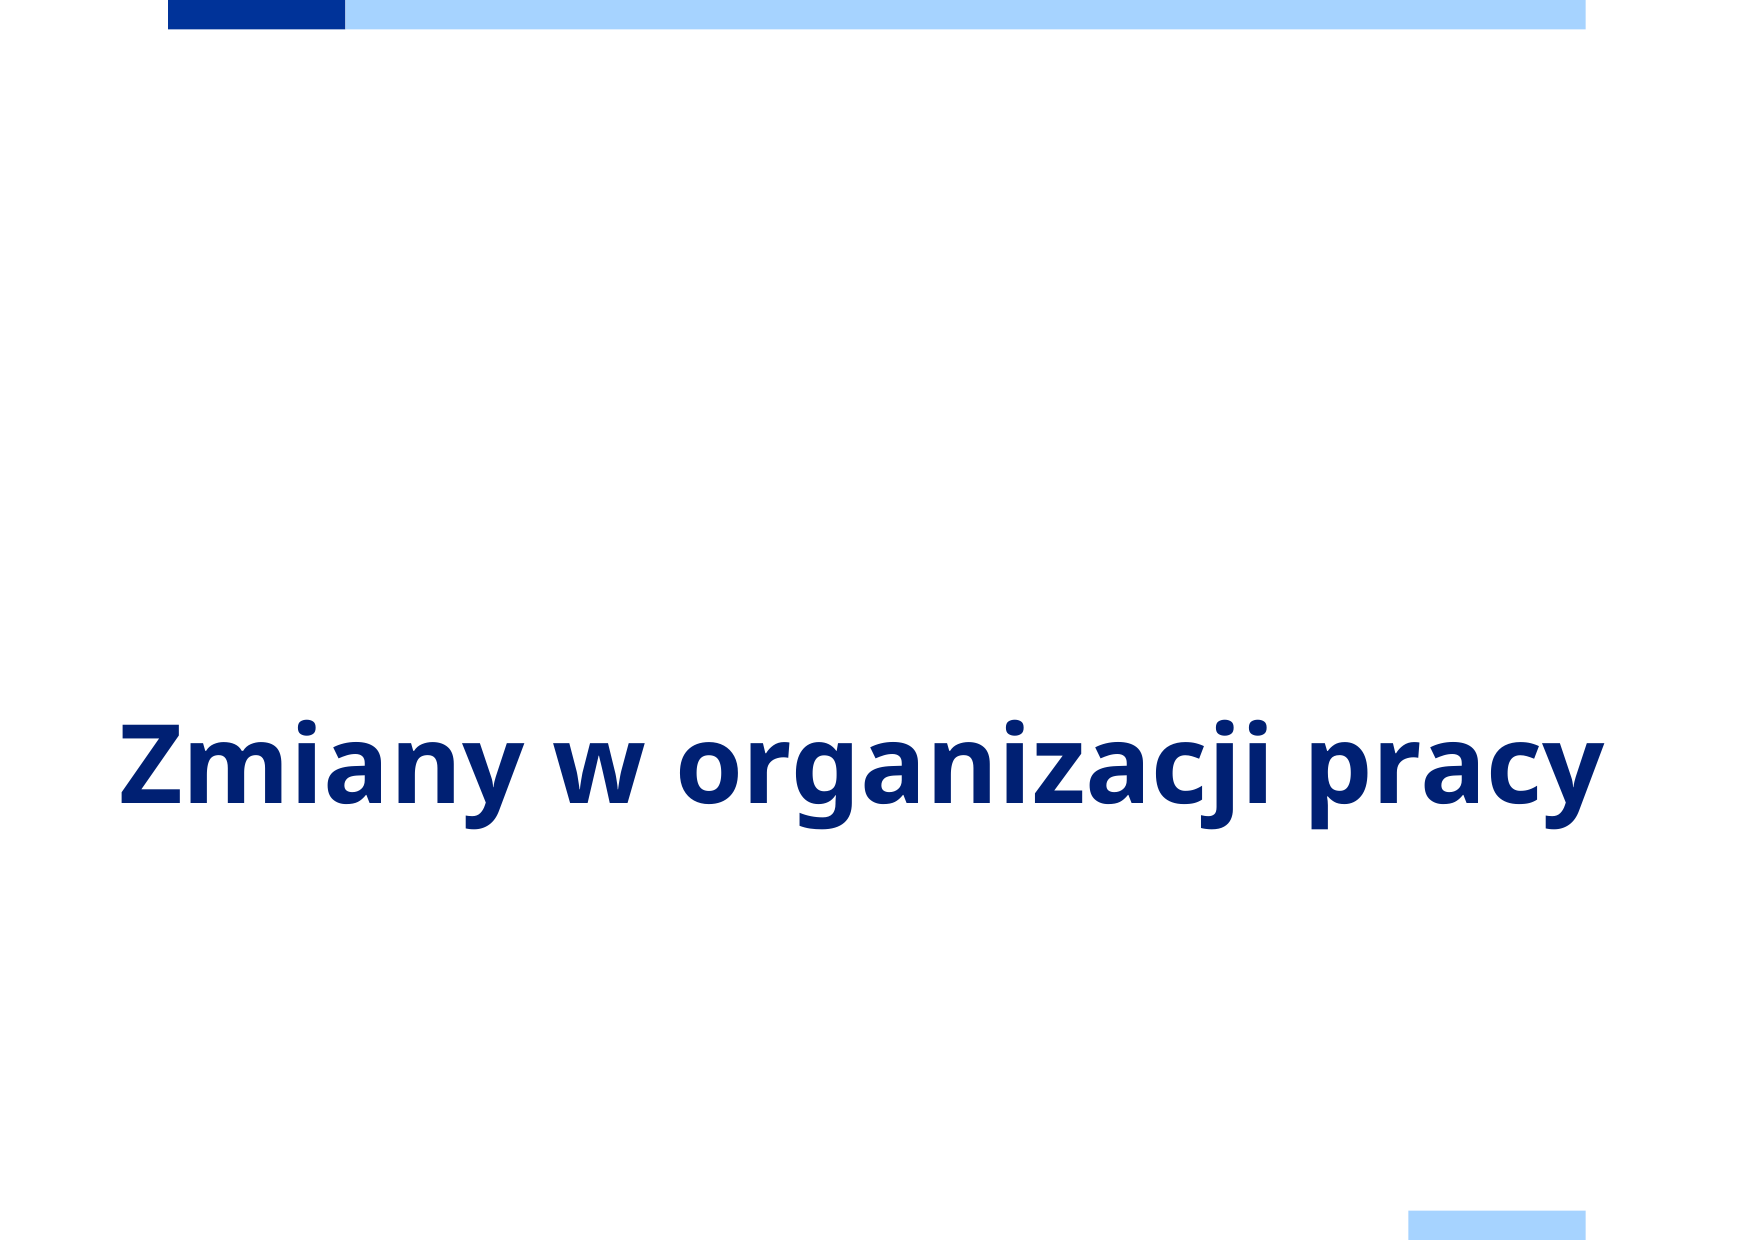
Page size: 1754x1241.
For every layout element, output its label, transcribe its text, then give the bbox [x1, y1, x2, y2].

title Zmiany w organizacji pracy [119, 309, 1633, 825]
